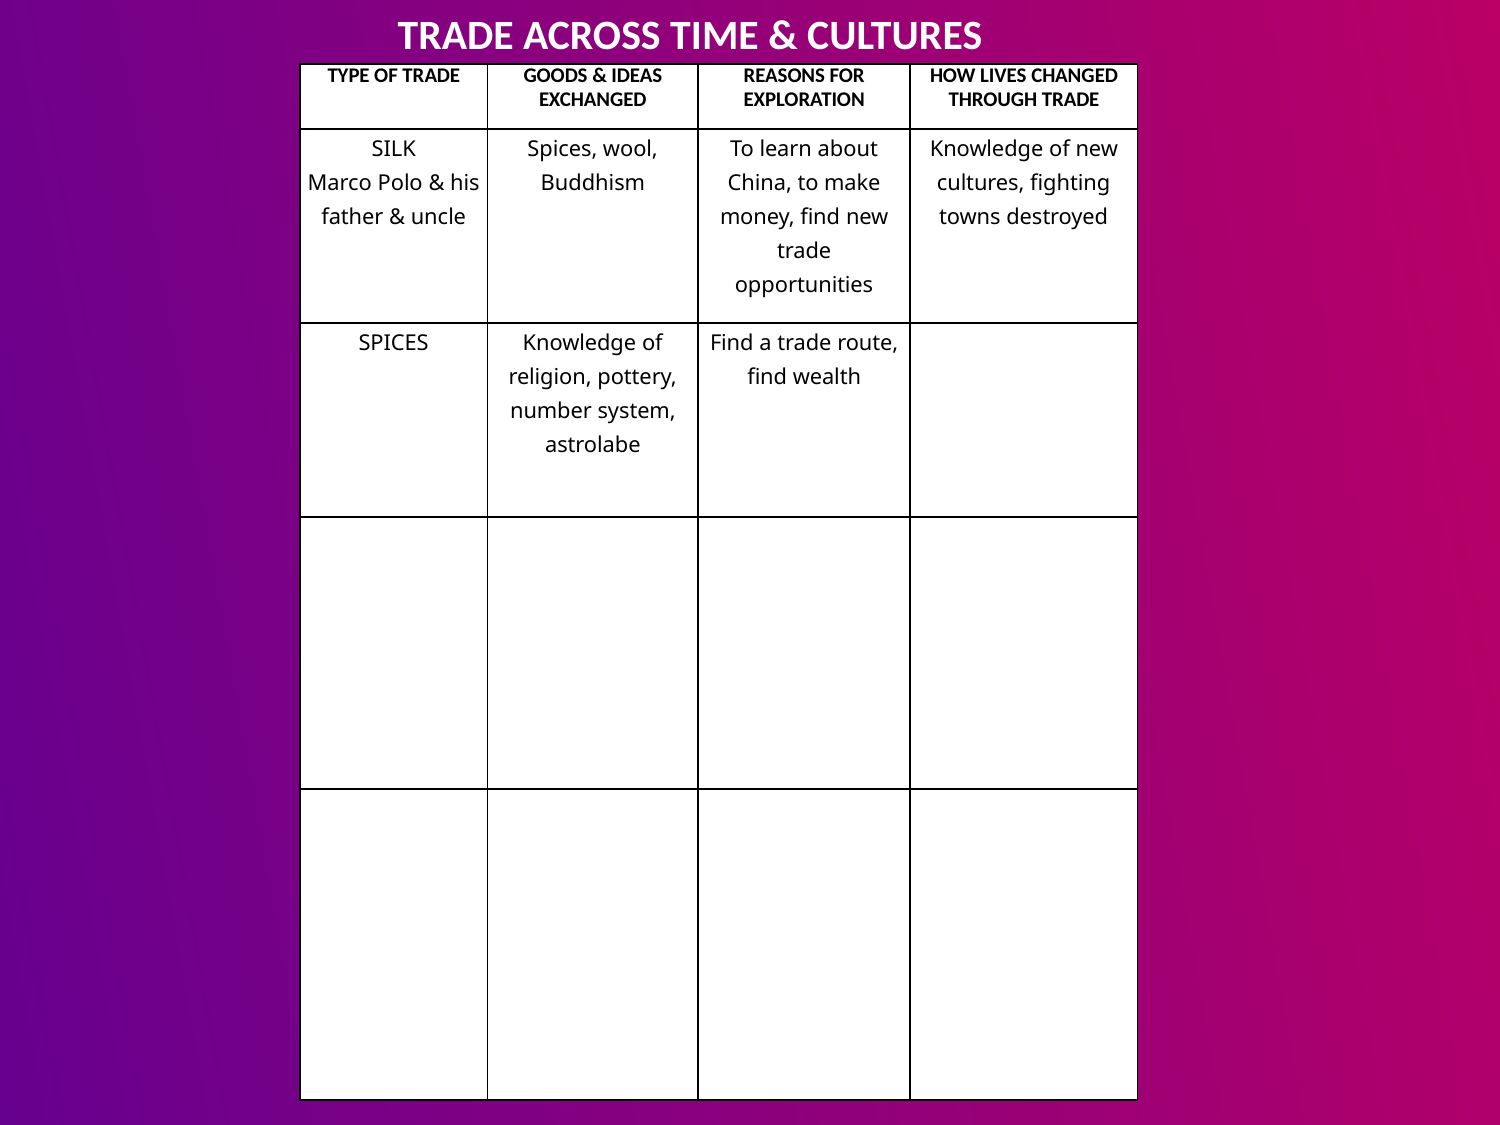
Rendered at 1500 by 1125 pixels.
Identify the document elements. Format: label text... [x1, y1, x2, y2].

table_cell [699, 790, 909, 1099]
table_cell Knowledge of new cultures, fighting towns destroyed [911, 130, 1137, 322]
table_header REASONS FOR EXPLORATION [699, 65, 909, 128]
table_cell SPICES [301, 324, 487, 516]
text_box TRADE ACROSS TIME & CULTURES [382, 0, 998, 63]
table_header HOW LIVES CHANGED THROUGH TRADE [911, 65, 1137, 128]
table_cell To learn about China, to make money, find new trade opportunities [699, 130, 909, 322]
table_header GOODS & IDEAS EXCHANGED [488, 65, 697, 128]
table_cell Knowledge of religion, pottery, number system, astrolabe [488, 324, 697, 516]
table_cell [699, 518, 909, 788]
table_cell Spices, wool, Buddhism [488, 130, 697, 322]
table_cell SILK Marco Polo & his father & uncle [301, 130, 487, 322]
table_header TYPE OF TRADE [301, 65, 487, 128]
table_cell [911, 324, 1137, 516]
table_cell [301, 790, 487, 1099]
table_cell [911, 518, 1137, 788]
table_cell Find a trade route, find wealth [699, 324, 909, 516]
table_cell [488, 518, 697, 788]
table_cell [911, 790, 1137, 1099]
table_cell [488, 790, 697, 1099]
table_cell [301, 518, 487, 788]
